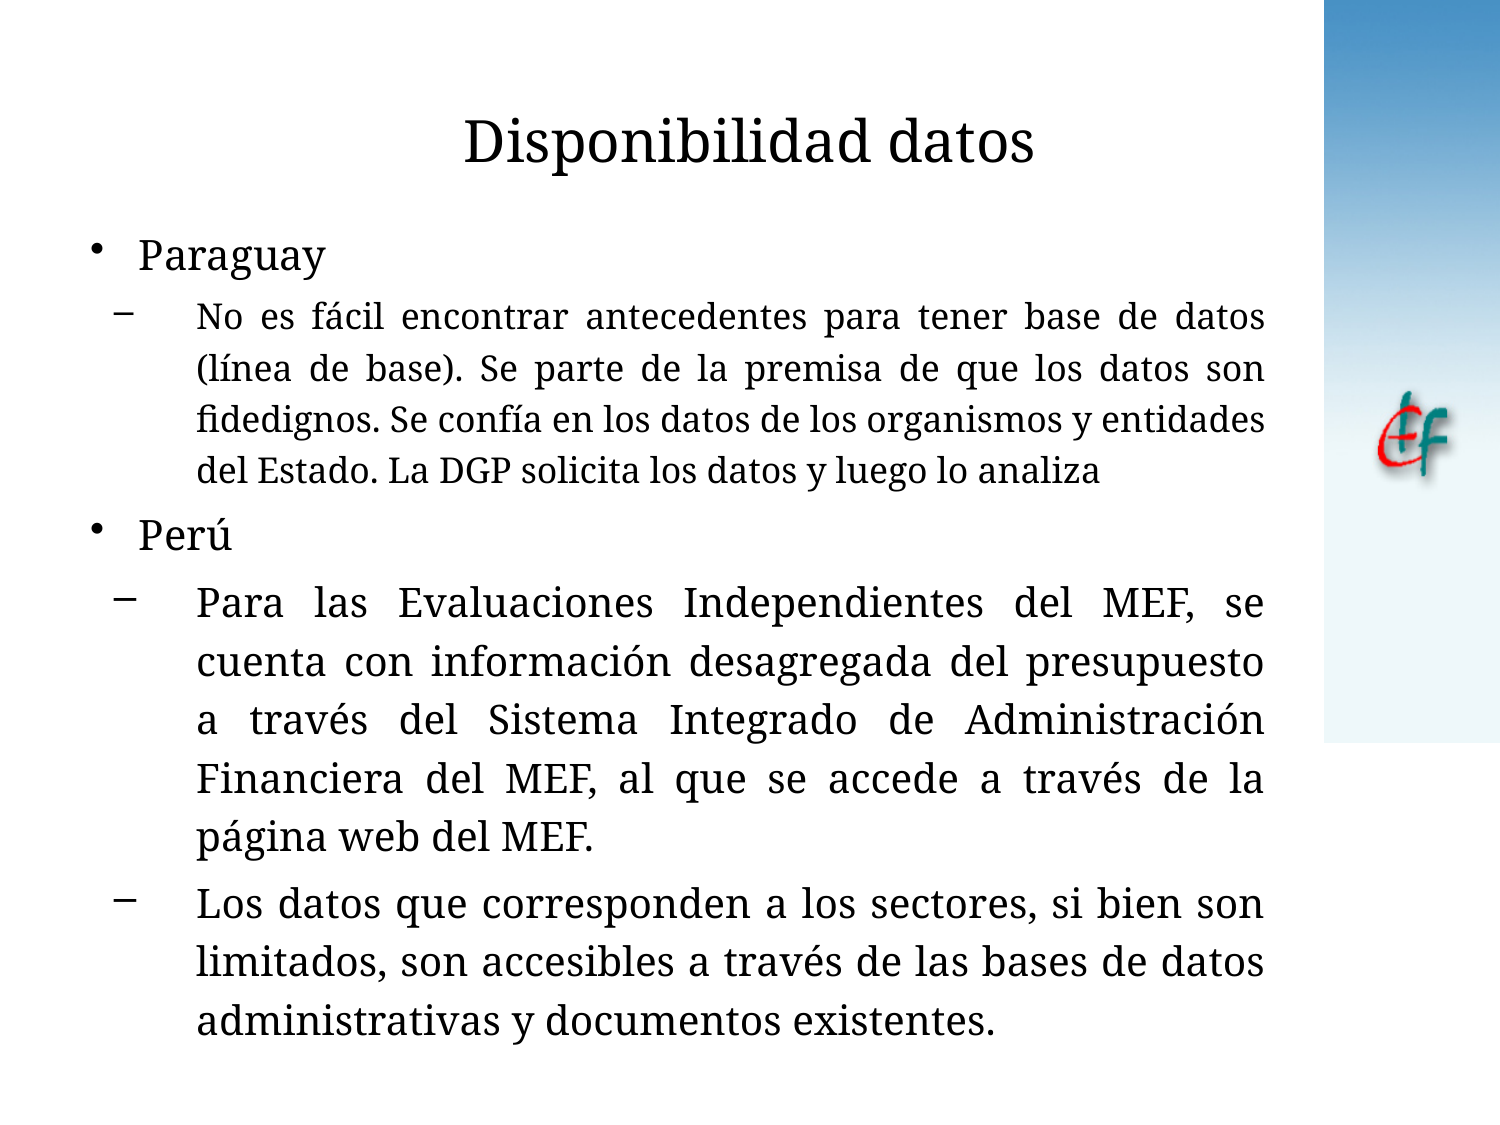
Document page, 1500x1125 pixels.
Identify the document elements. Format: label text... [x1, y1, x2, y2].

title Disponibilidad datos [74, 44, 1318, 233]
list Paraguay No es fácil encontrar antecedentes para tener base de datos (línea de base). Se parte de la premisa de que los datos son fidedignos. Se confía en los datos de los organismos y entidades del Estado. La DGP solicita los datos y luego lo analiza Perú Para las Evaluaciones Independientes del MEF, se cuenta con información desagregada del presupuesto a través del Sistema Integrado de Administración Financiera del MEF, al que se accede a través de la página web del MEF. Los datos que corresponden a los sectores, si bien son limitados, son accesibles a través de las bases de datos administrativas y documentos existentes. [74, 210, 1282, 1102]
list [1323, 0, 1500, 743]
